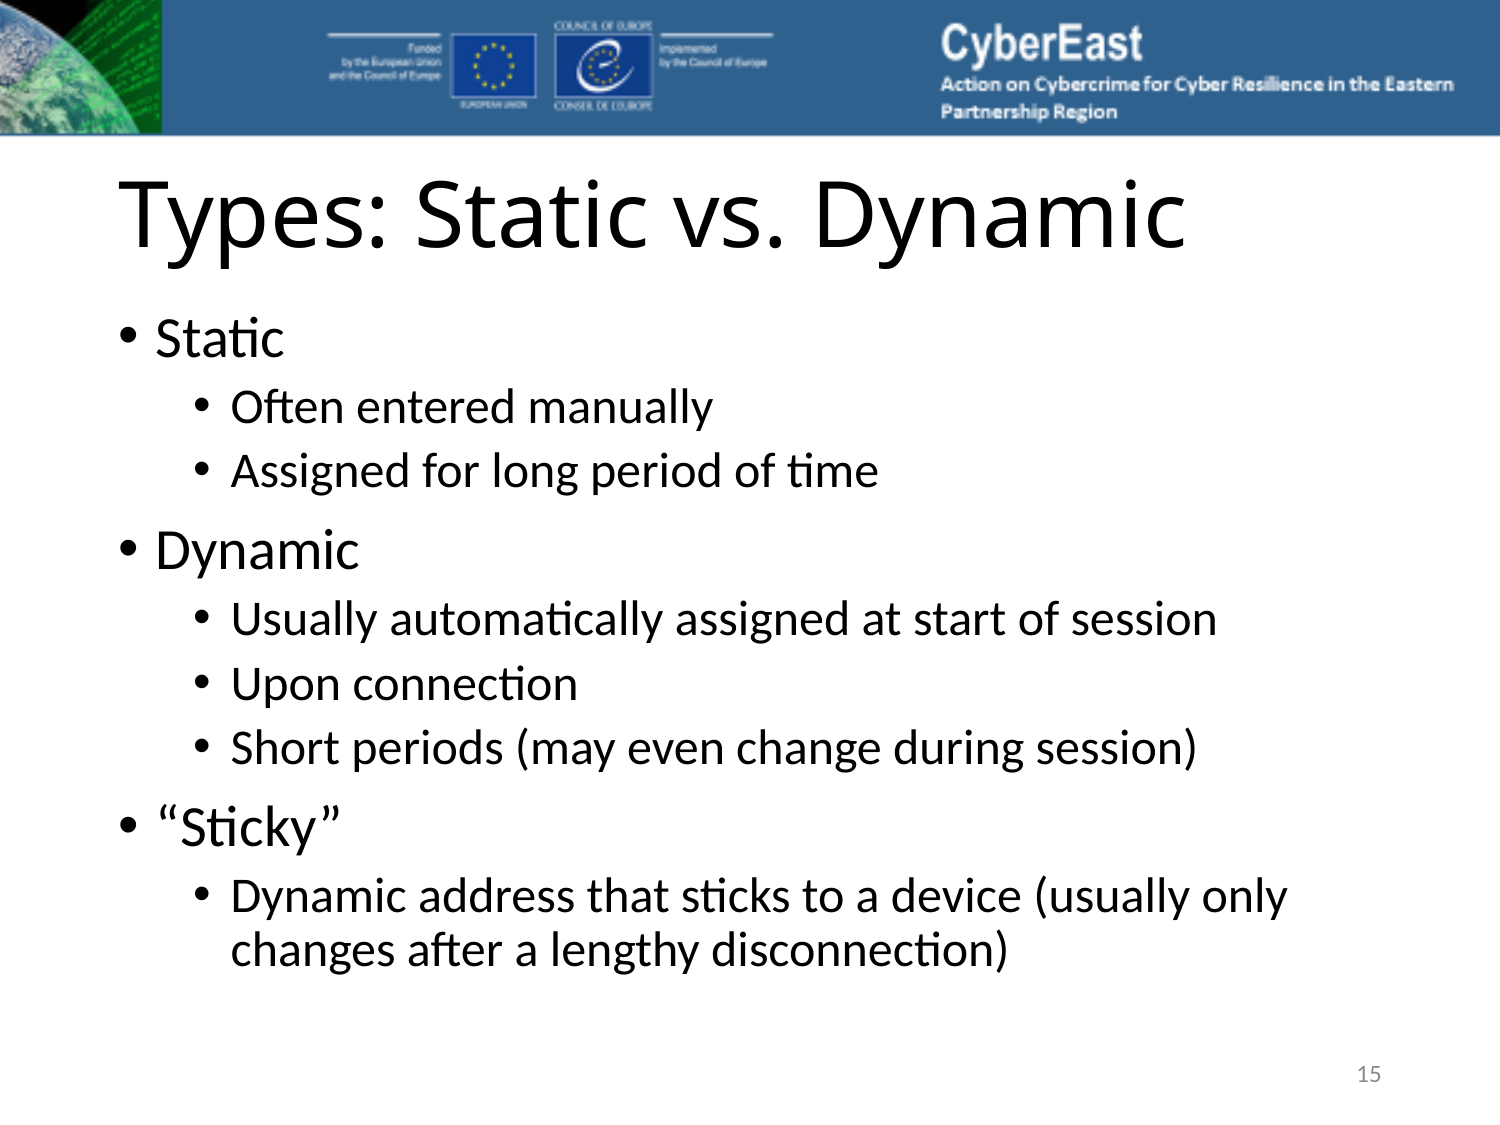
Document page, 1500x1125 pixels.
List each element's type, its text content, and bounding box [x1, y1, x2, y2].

slide_number 15 [1059, 1042, 1397, 1103]
list Static Often entered manually Assigned for long period of time Dynamic Usually automatically assigned at start of session Upon connection Short periods (may even change during session) “Sticky” Dynamic address that sticks to a device (usually only changes after a lengthy disconnection) [103, 299, 1397, 1014]
picture [0, 0, 1500, 1125]
title Types: Static vs. Dynamic [103, 59, 1397, 278]
